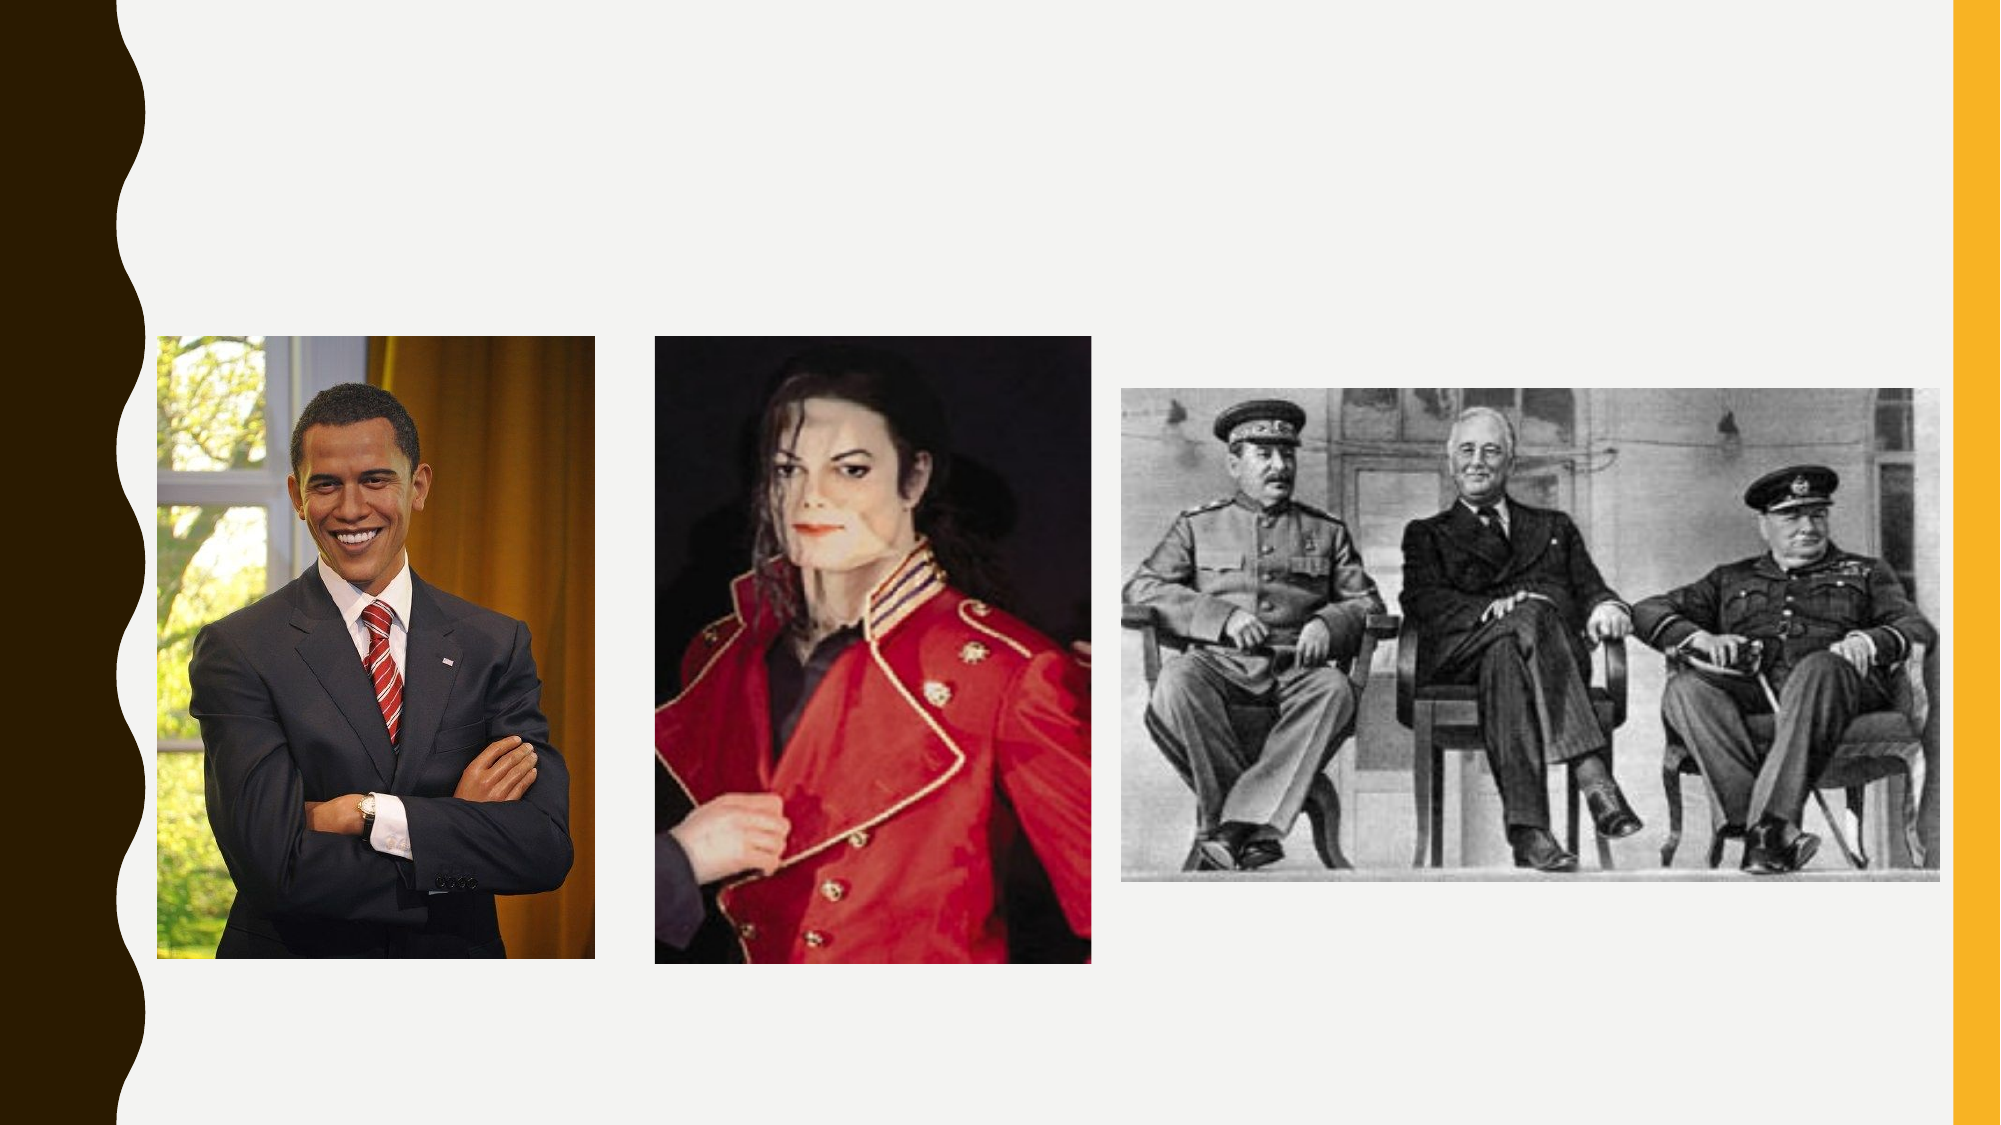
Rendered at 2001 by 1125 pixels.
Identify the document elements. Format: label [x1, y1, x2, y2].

picture [1121, 388, 1940, 882]
list [157, 336, 595, 959]
picture [654, 336, 1092, 964]
